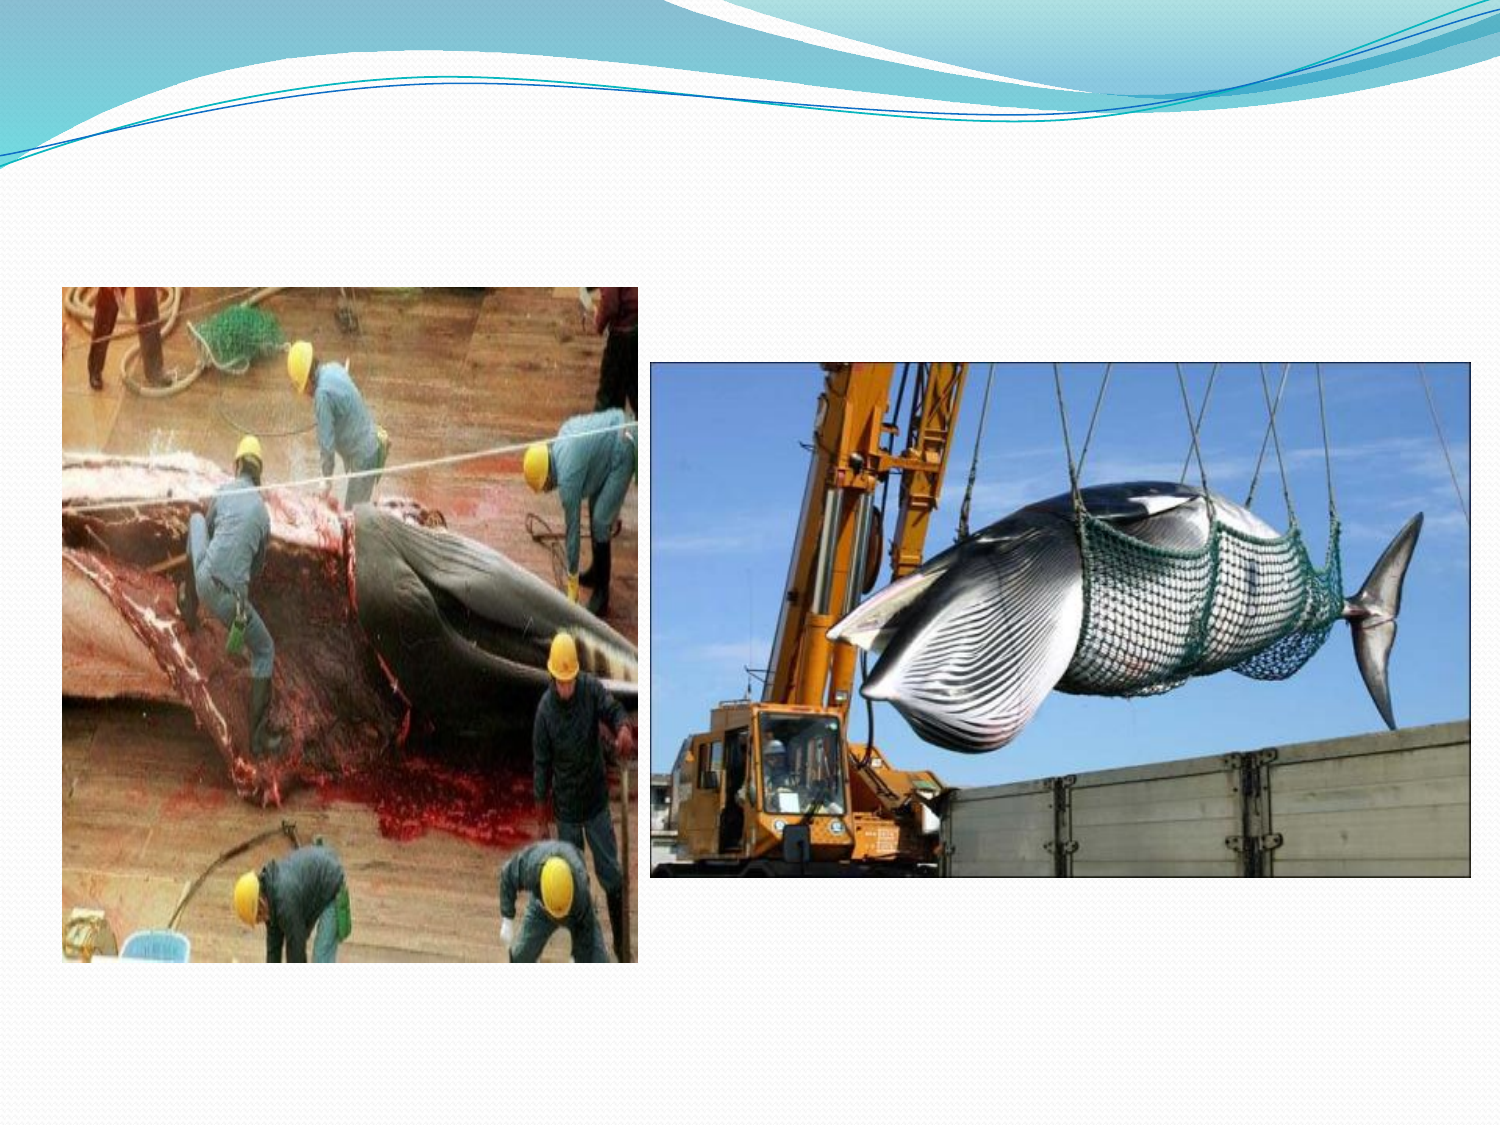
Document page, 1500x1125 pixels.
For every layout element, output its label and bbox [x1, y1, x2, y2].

picture [649, 362, 1471, 879]
picture [62, 287, 638, 963]
